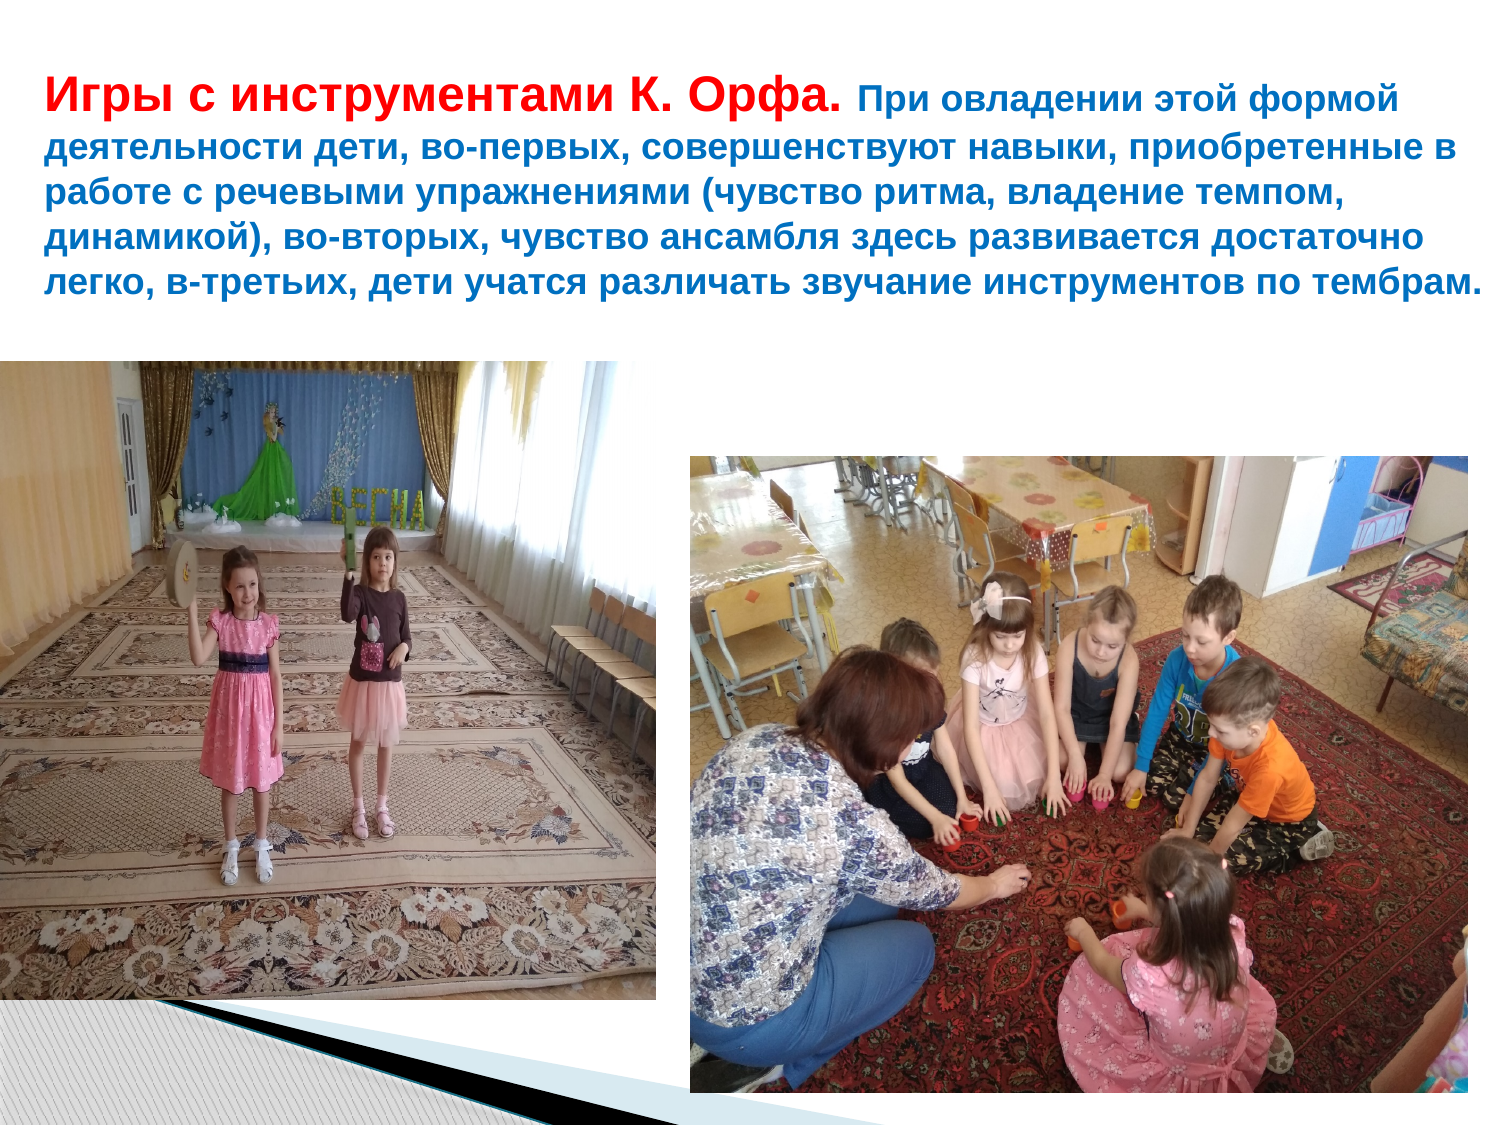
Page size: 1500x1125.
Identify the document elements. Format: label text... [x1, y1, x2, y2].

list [0, 361, 656, 1000]
picture [690, 455, 1469, 1093]
text_box Игры с инструментами К. Орфа. При овладении этой формой деятельности дети, во-первых, совершенствуют навыки, приобретенные в работе с речевыми упражнениями (чувство ритма, владение темпом, динамикой), во-вторых, чувство ансамбля здесь развивается достаточно легко, в-третьих, дети учатся различать звучание инструментов по тембрам. [29, 54, 1500, 310]
